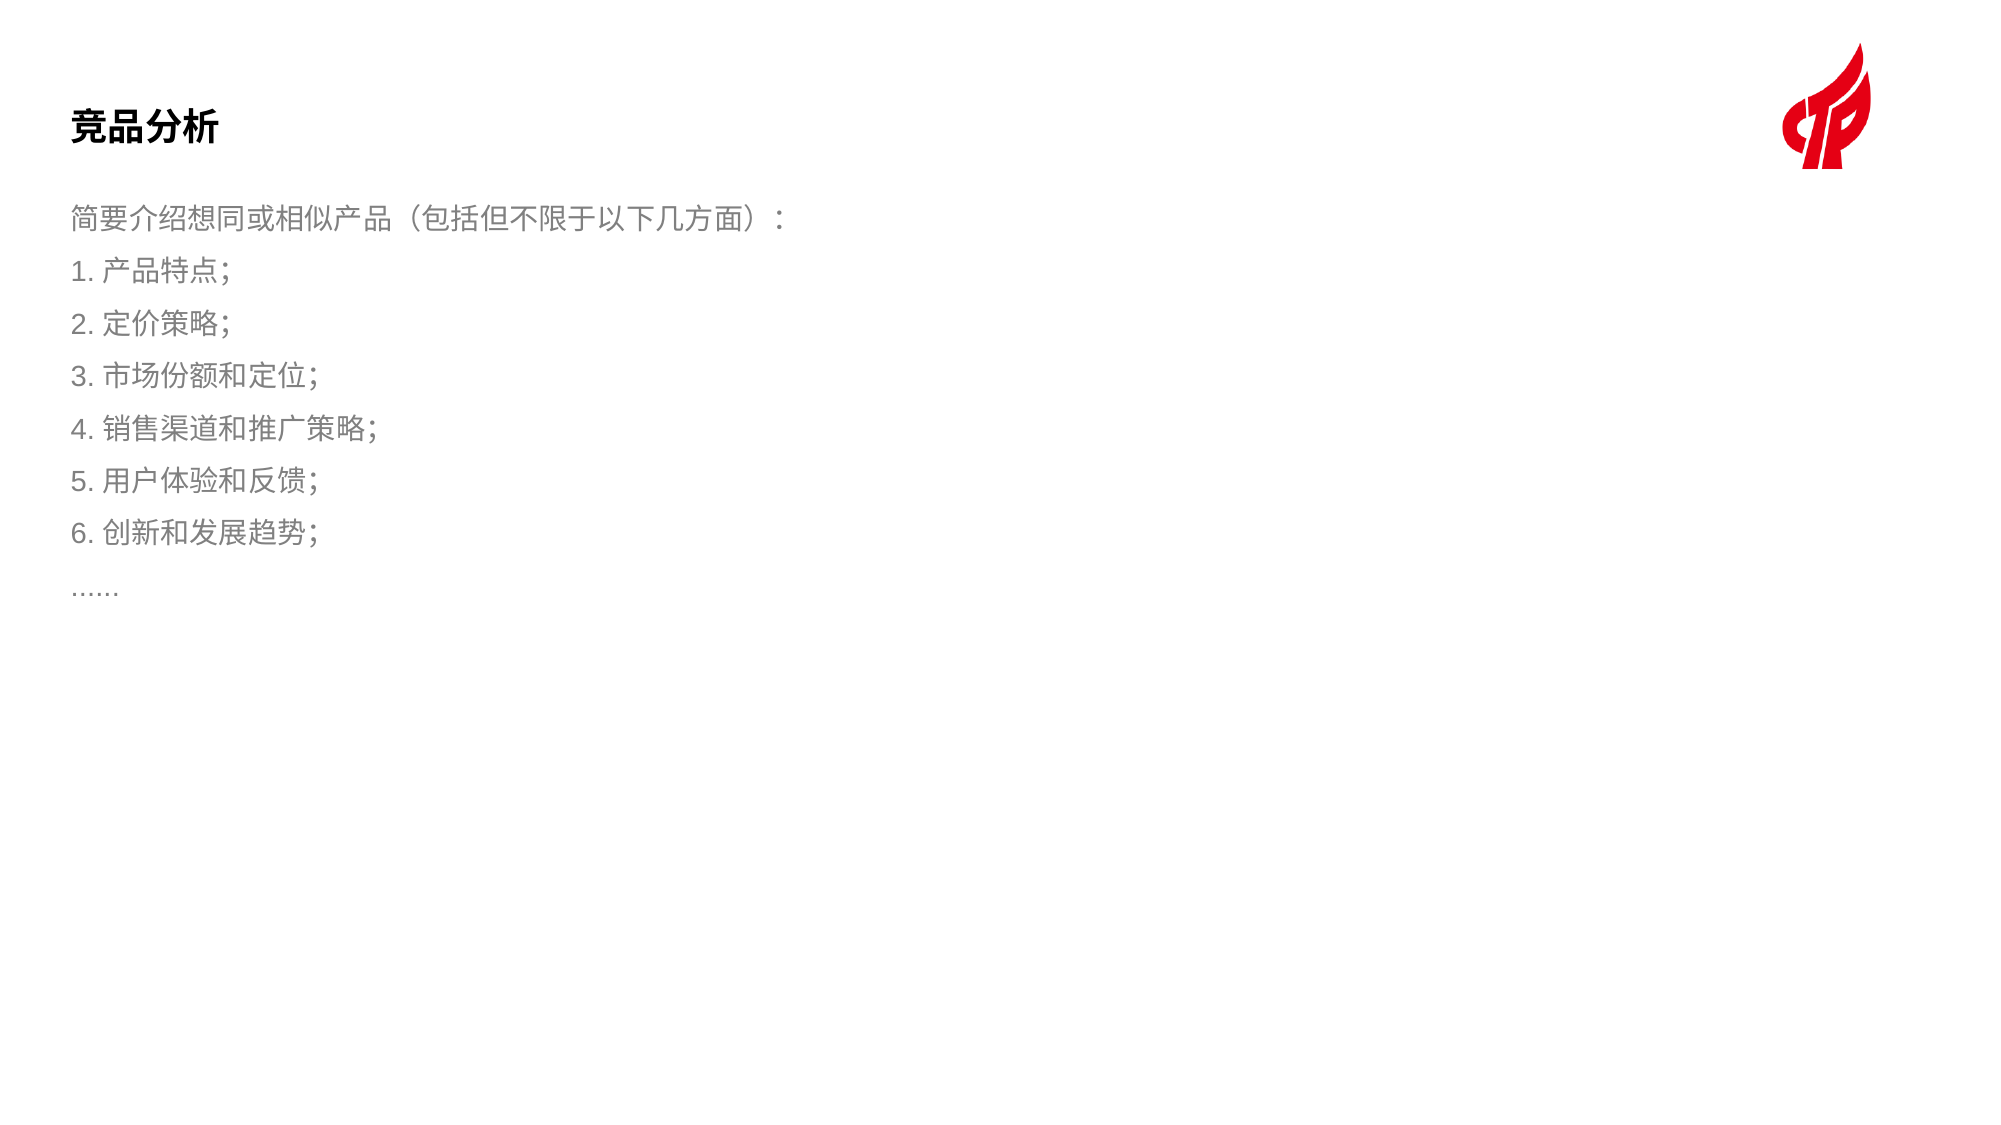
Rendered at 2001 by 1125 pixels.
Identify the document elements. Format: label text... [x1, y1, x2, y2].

text_box 简要介绍想同或相似产品（包括但不限于以下几方面）： 1.产品特点； 2.定价策略； 3.市场份额和定位； 4.销售渠道和推广策略； 5.用户体验和反馈； 6.创新和发展趋势； ...... [55, 175, 1007, 691]
text_box 竞品分析 [55, 95, 290, 155]
picture [1742, 32, 1910, 200]
